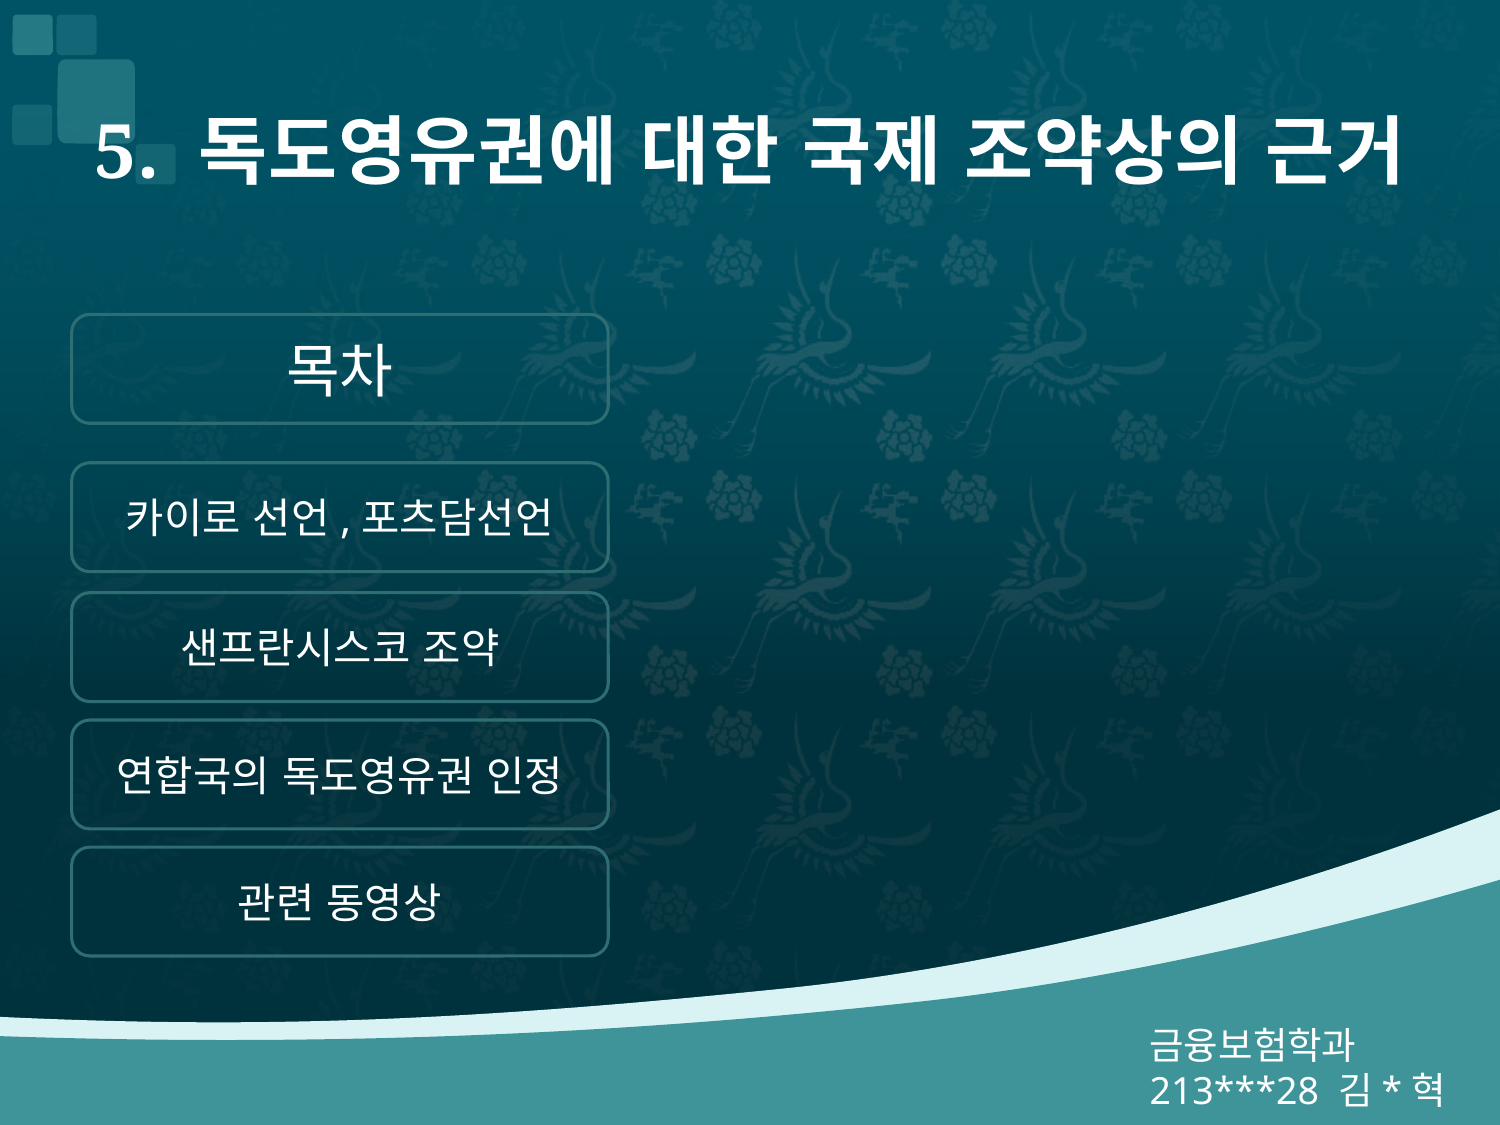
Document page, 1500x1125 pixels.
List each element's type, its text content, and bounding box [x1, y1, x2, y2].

title 5. 독도영유권에 대한 국제 조약상의 근거 [49, 30, 1452, 268]
text_box 목차 [70, 312, 610, 425]
text_box 관련 동영상 [70, 845, 610, 958]
text_box 연합국의 독도영유권 인정 [70, 718, 610, 831]
text_box 샌프란시스코 조약 [70, 591, 610, 704]
text_box 금융보험학과213***28 김*혁 [1134, 1014, 1500, 1120]
text_box 카이로 선언,포츠담선언 [70, 461, 610, 574]
